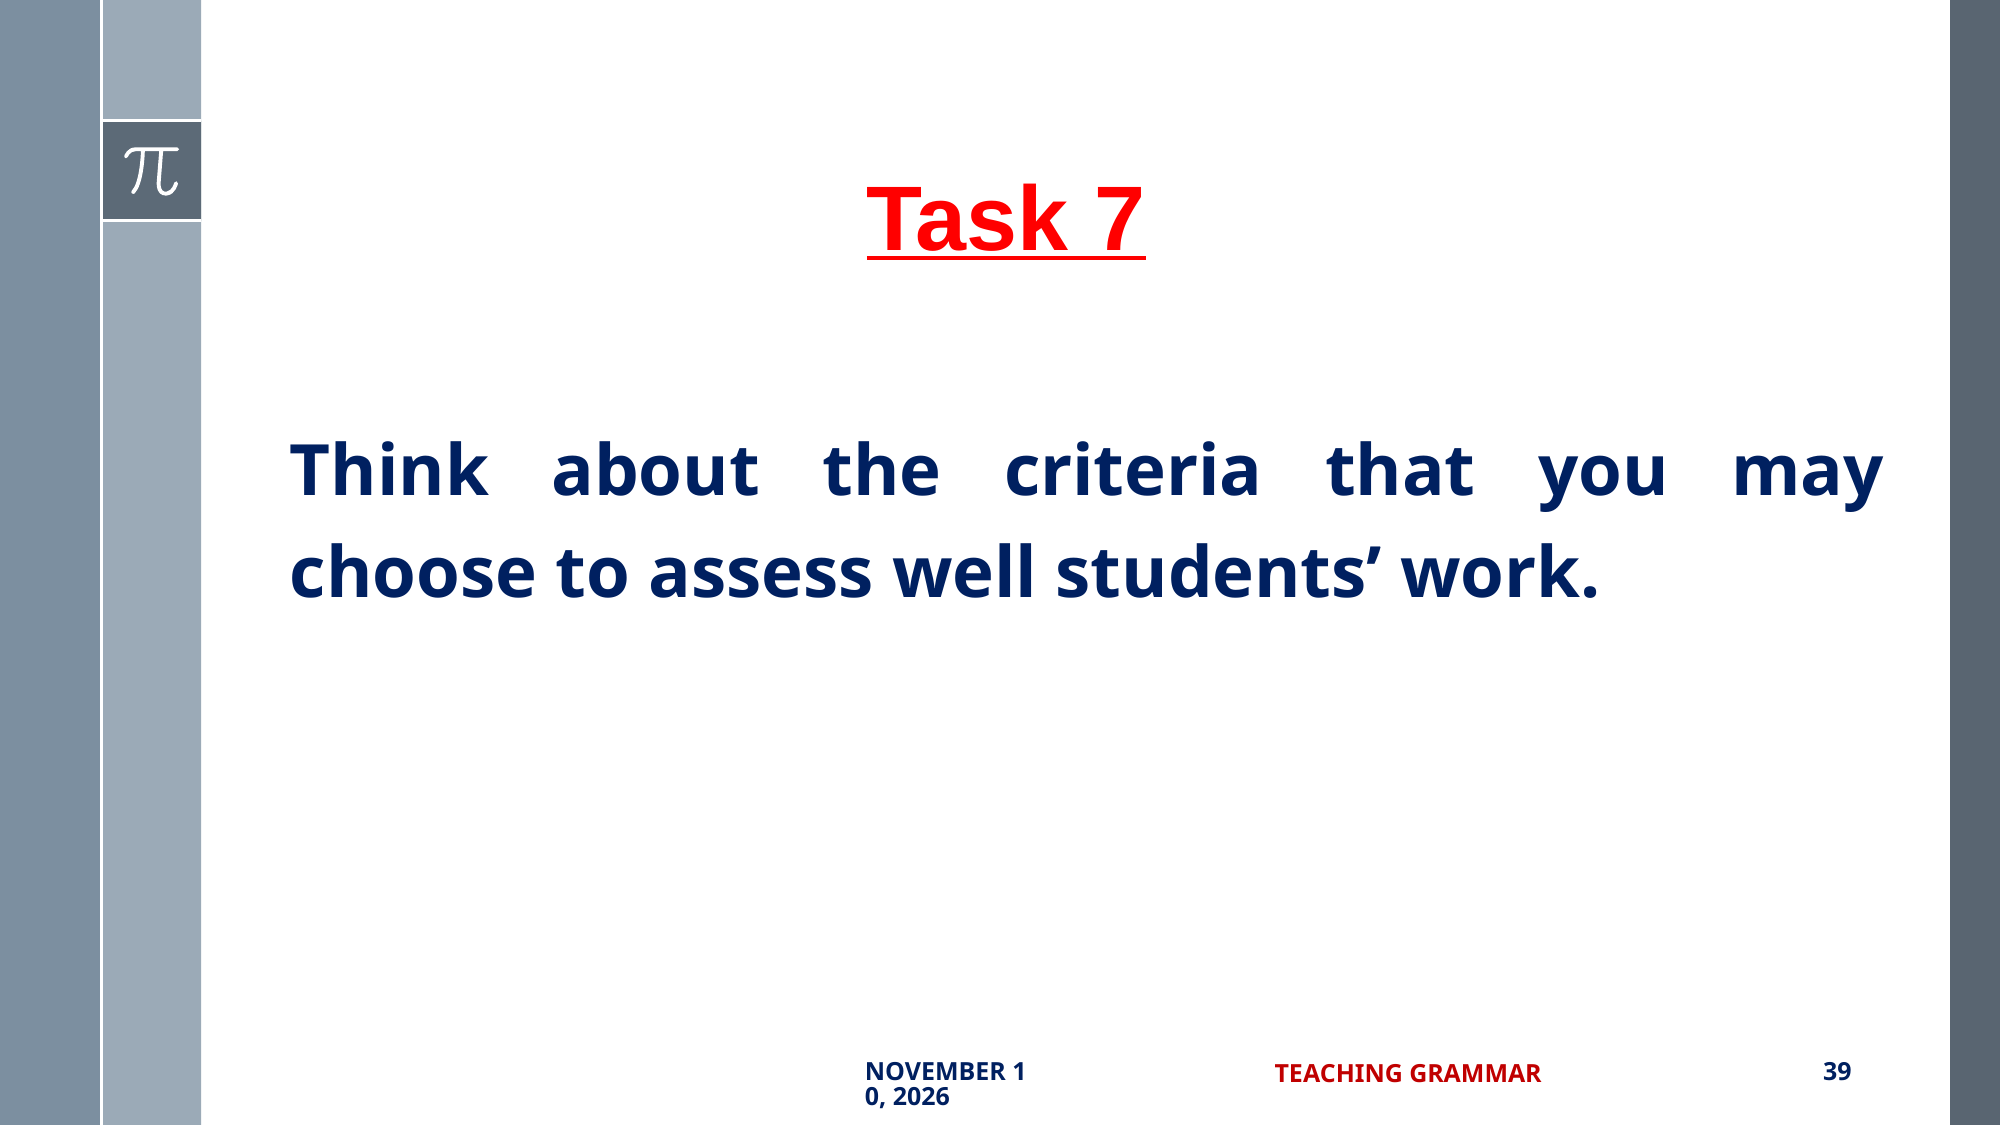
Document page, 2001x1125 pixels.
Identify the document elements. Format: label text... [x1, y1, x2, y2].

footer Teaching Grammar [1082, 1042, 1735, 1103]
text_box Think about the criteria that you may choose to assess well students’ work. [275, 400, 1900, 619]
slide_number 39 [1766, 1042, 1867, 1103]
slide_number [849, 1042, 1050, 1103]
text_box Task 7 [824, 163, 1188, 278]
